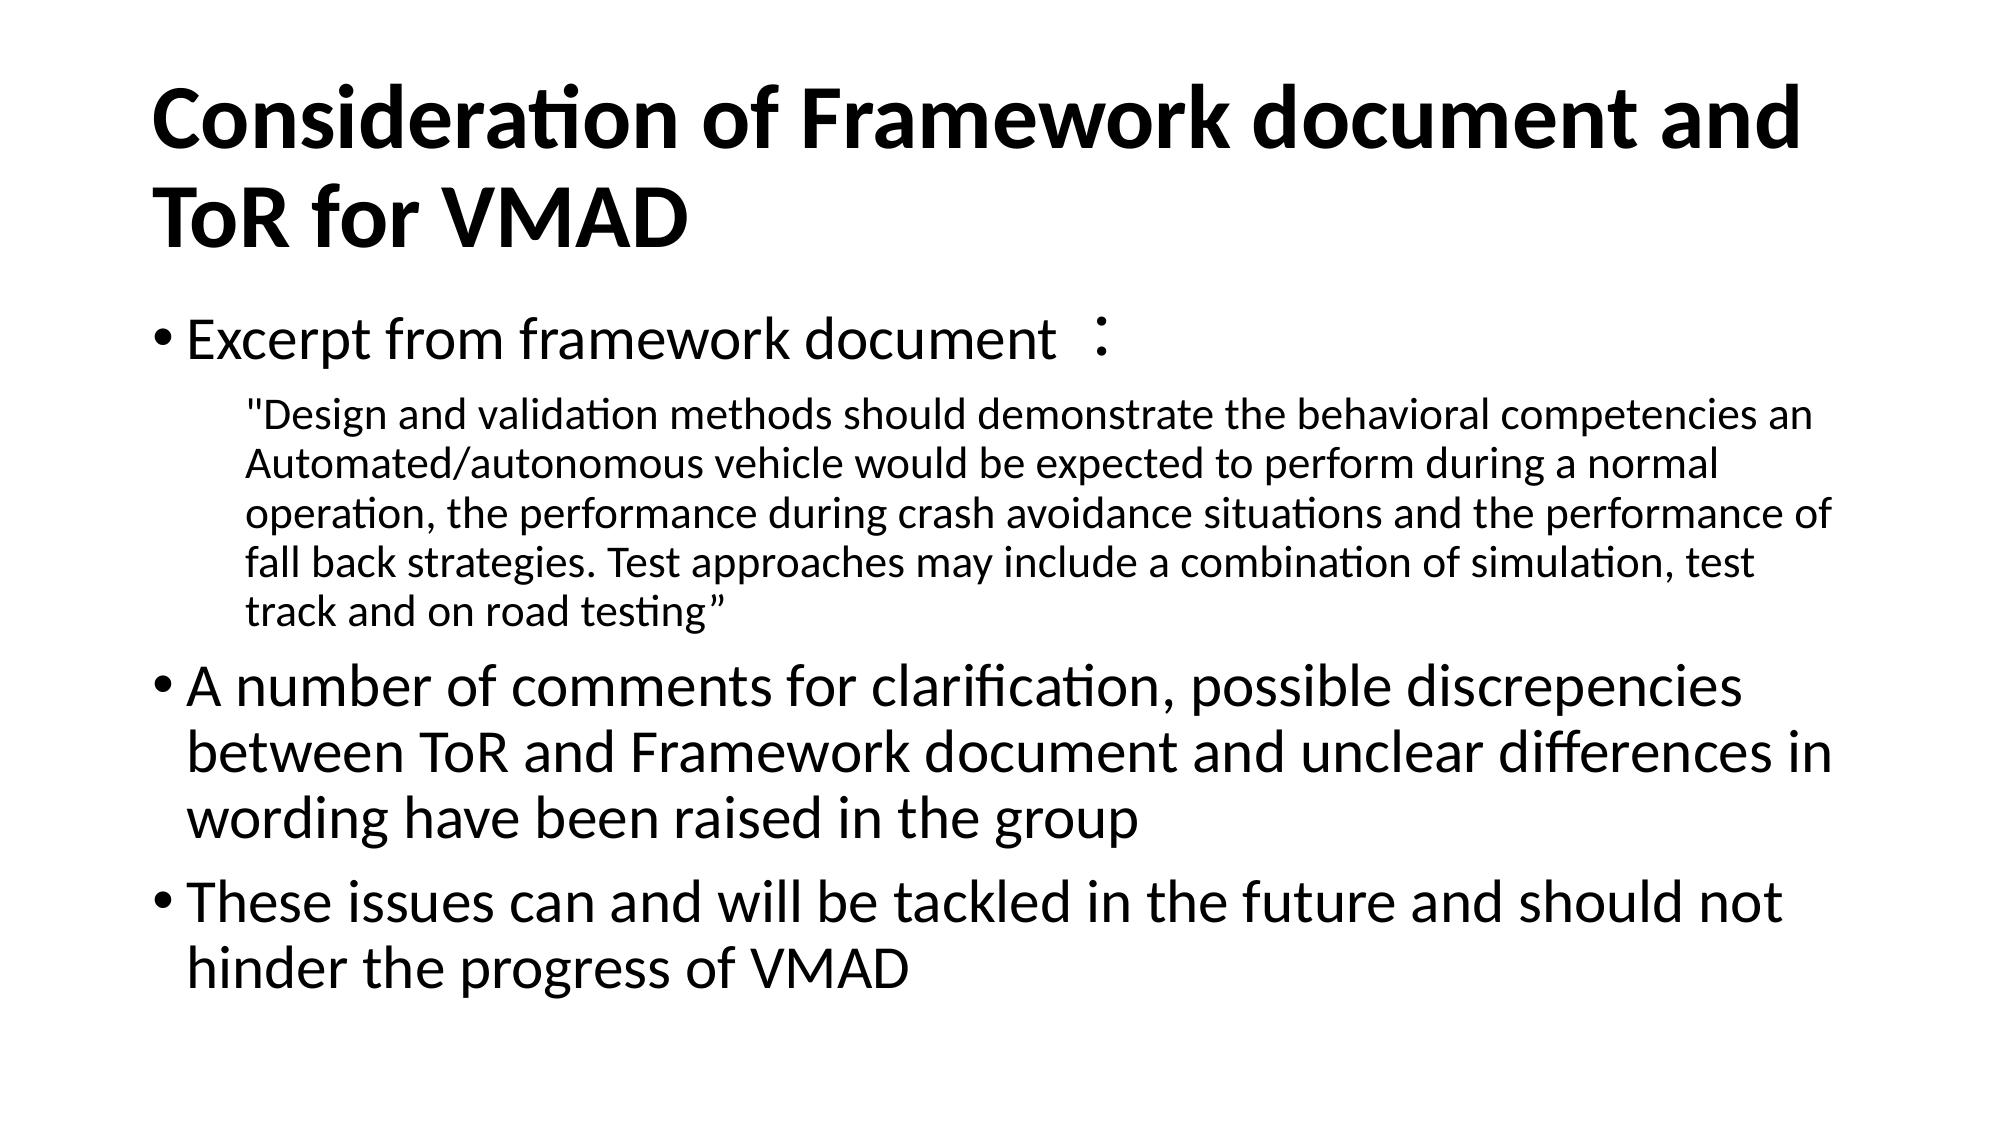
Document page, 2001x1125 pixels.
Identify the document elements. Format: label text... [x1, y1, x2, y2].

title Consideration of Framework document and ToR for VMAD [137, 59, 1863, 278]
list Excerpt from framework document： "Design and validation methods should demonstrate the behavioral competencies an Automated/autonomous vehicle would be expected to perform during a normal operation, the performance during crash avoidance situations and the performance of fall back strategies. Test approaches may include a combination of simulation, test track and on road testing” A number of comments for clarification, possible discrepencies between ToR and Framework document and unclear differences in wording have been raised in the group These issues can and will be tackled in the future and should not hinder the progress of VMAD [137, 299, 1863, 1014]
